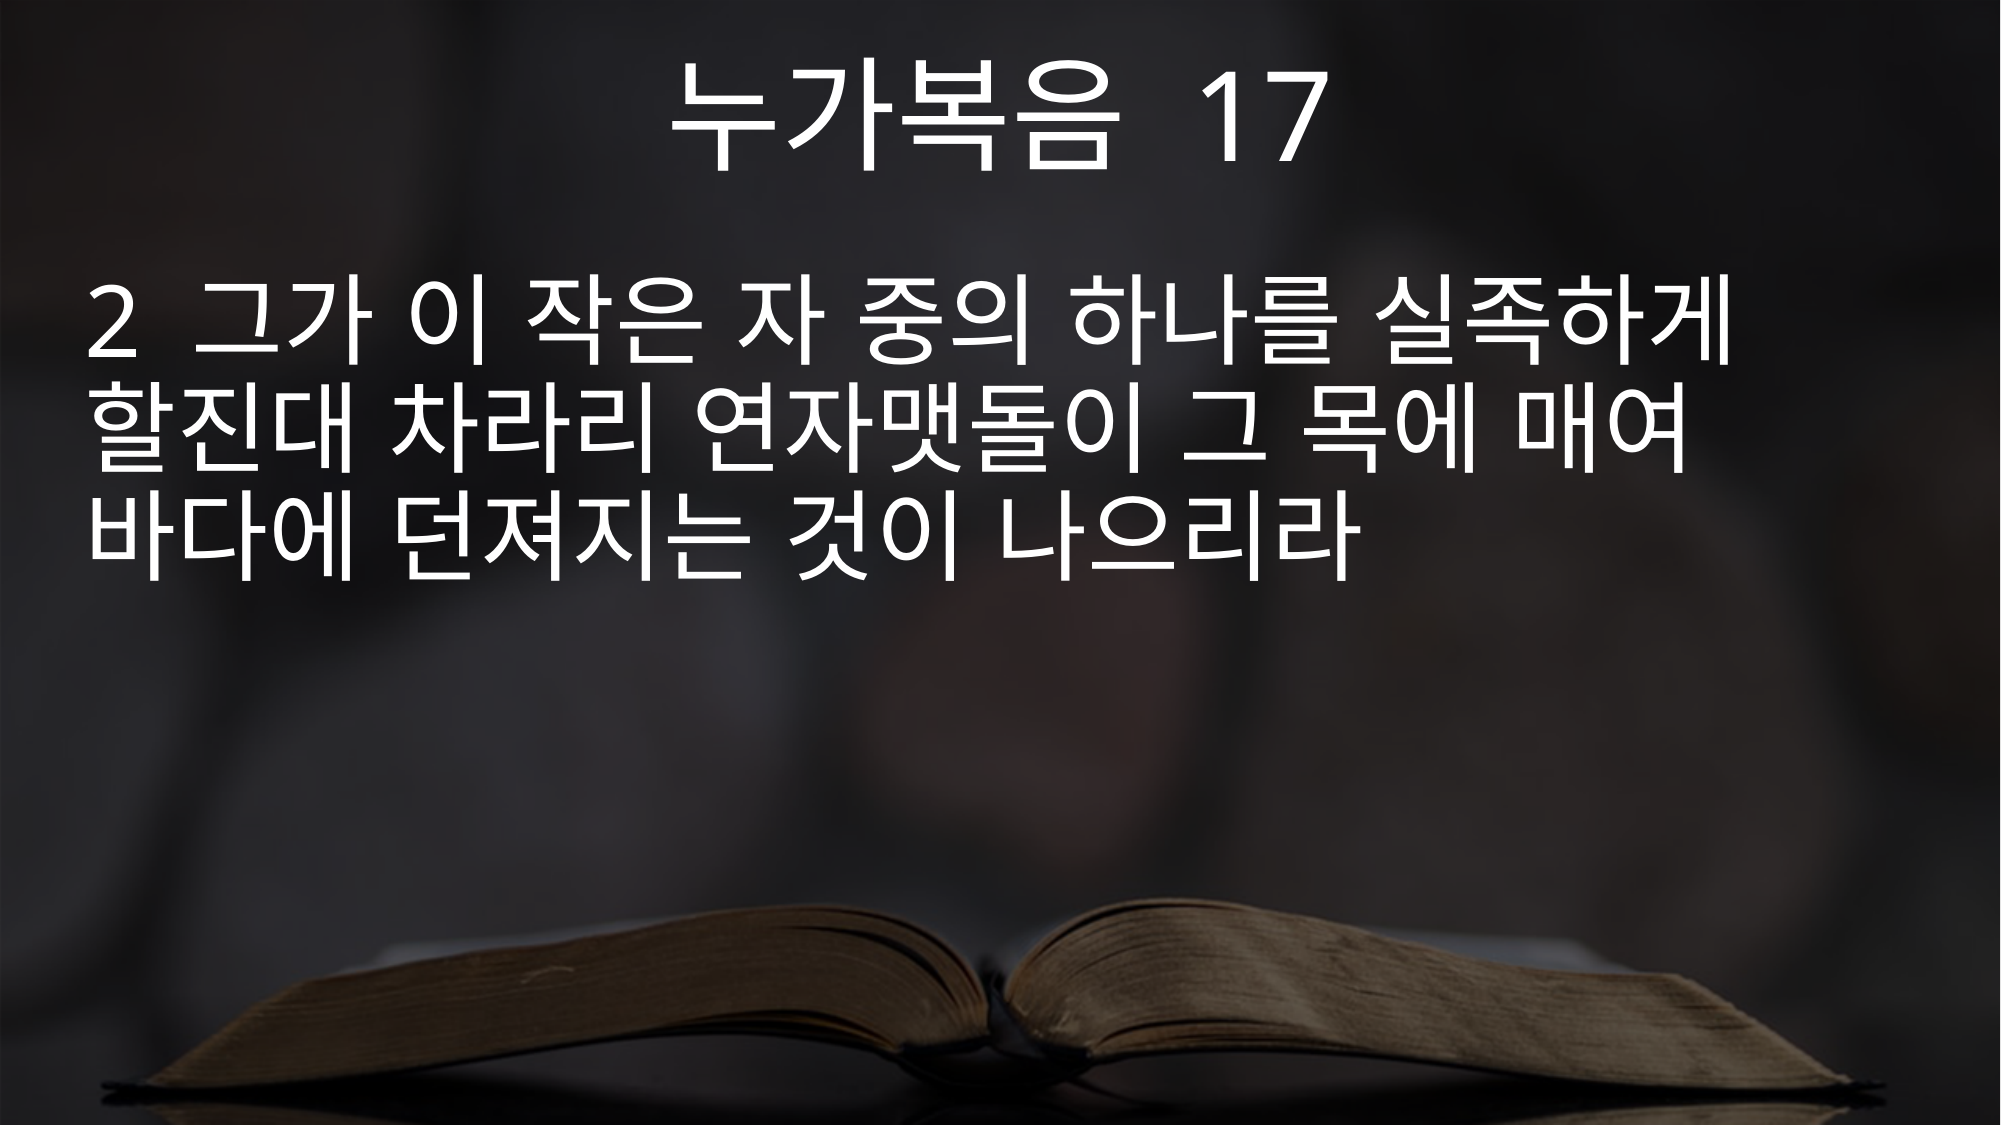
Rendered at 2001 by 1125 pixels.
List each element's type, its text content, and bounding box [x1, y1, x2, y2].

footer 누가복음 17 [0, 32, 2000, 192]
picture [0, 0, 2001, 1125]
list 2 그가 이 작은 자 중의 하나를 실족하게 할진대 차라리 연자맷돌이 그 목에 매여 바다에 던져지는 것이 나으리라 [69, 263, 1953, 423]
